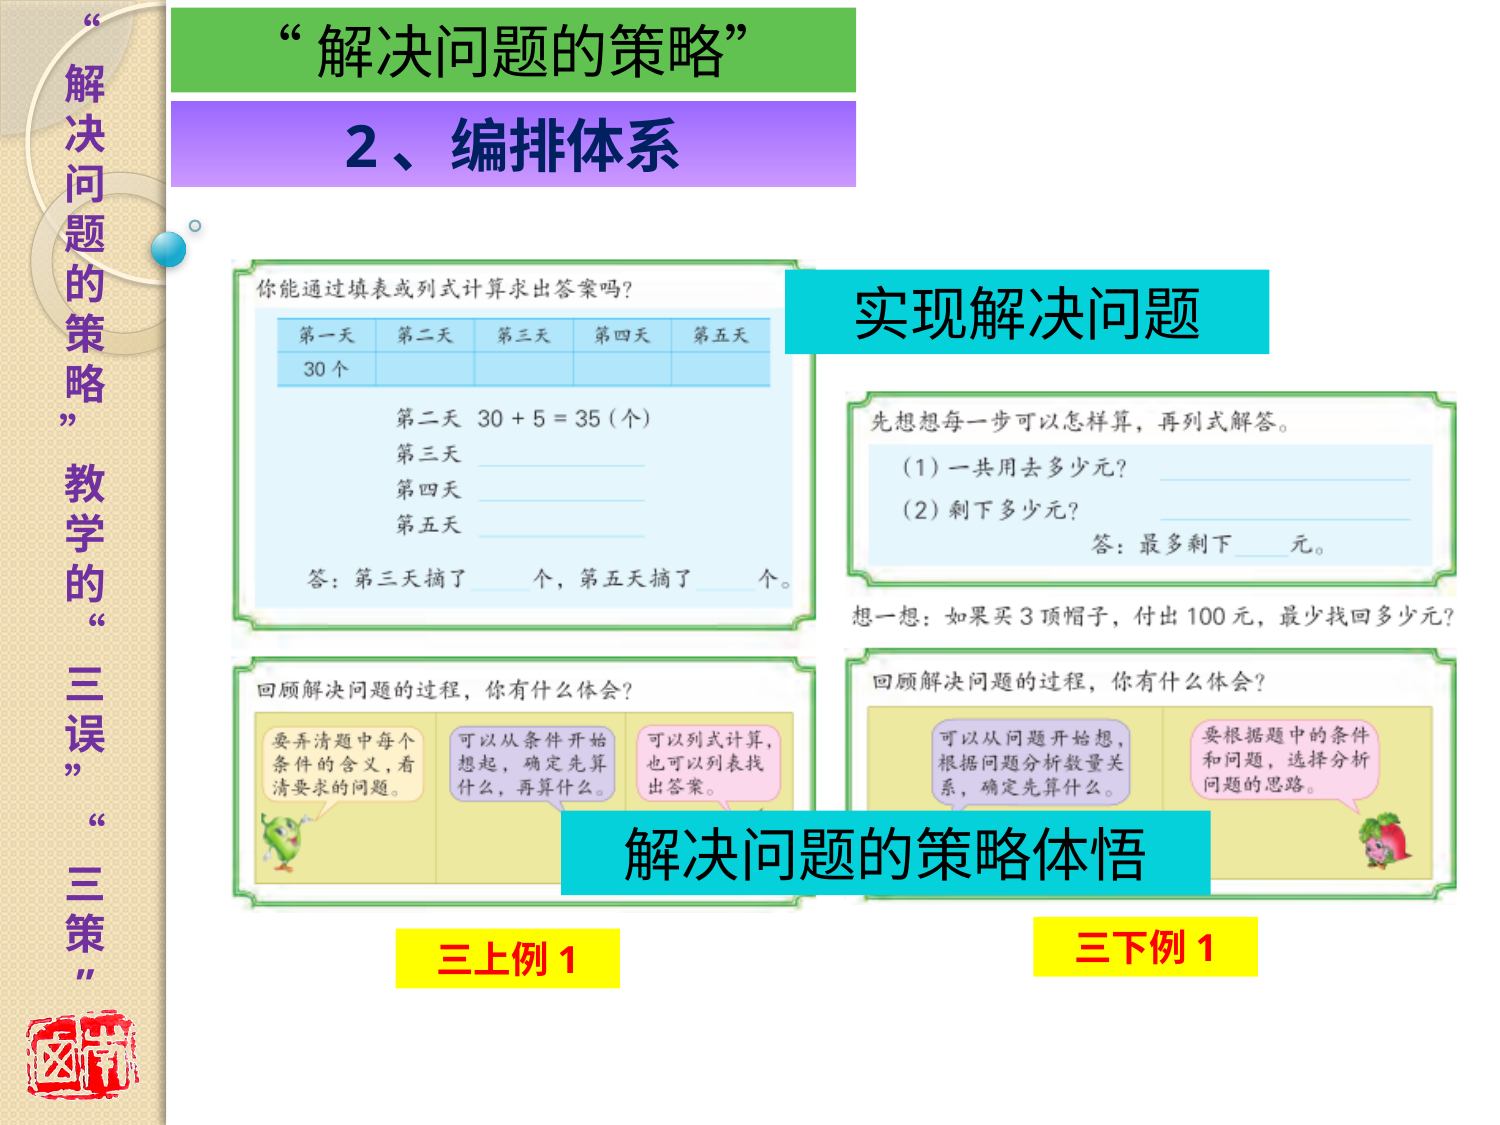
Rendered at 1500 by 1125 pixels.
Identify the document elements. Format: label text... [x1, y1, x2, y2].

picture [23, 1006, 142, 1102]
text_box 2、编排体系 [171, 101, 857, 187]
picture [844, 385, 1463, 906]
text_box “解决问题的策略” [171, 7, 857, 93]
text_box 三上例1 [395, 928, 620, 989]
text_box 三下例1 [1033, 916, 1258, 977]
picture [229, 255, 822, 913]
text_box 解决问题的策略体悟 [829, 810, 837, 896]
text_box 实现解决问题 [829, 269, 1270, 355]
text_box “解决问题的策略 ”教学的“三误”“三策 ” [35, 0, 136, 1003]
